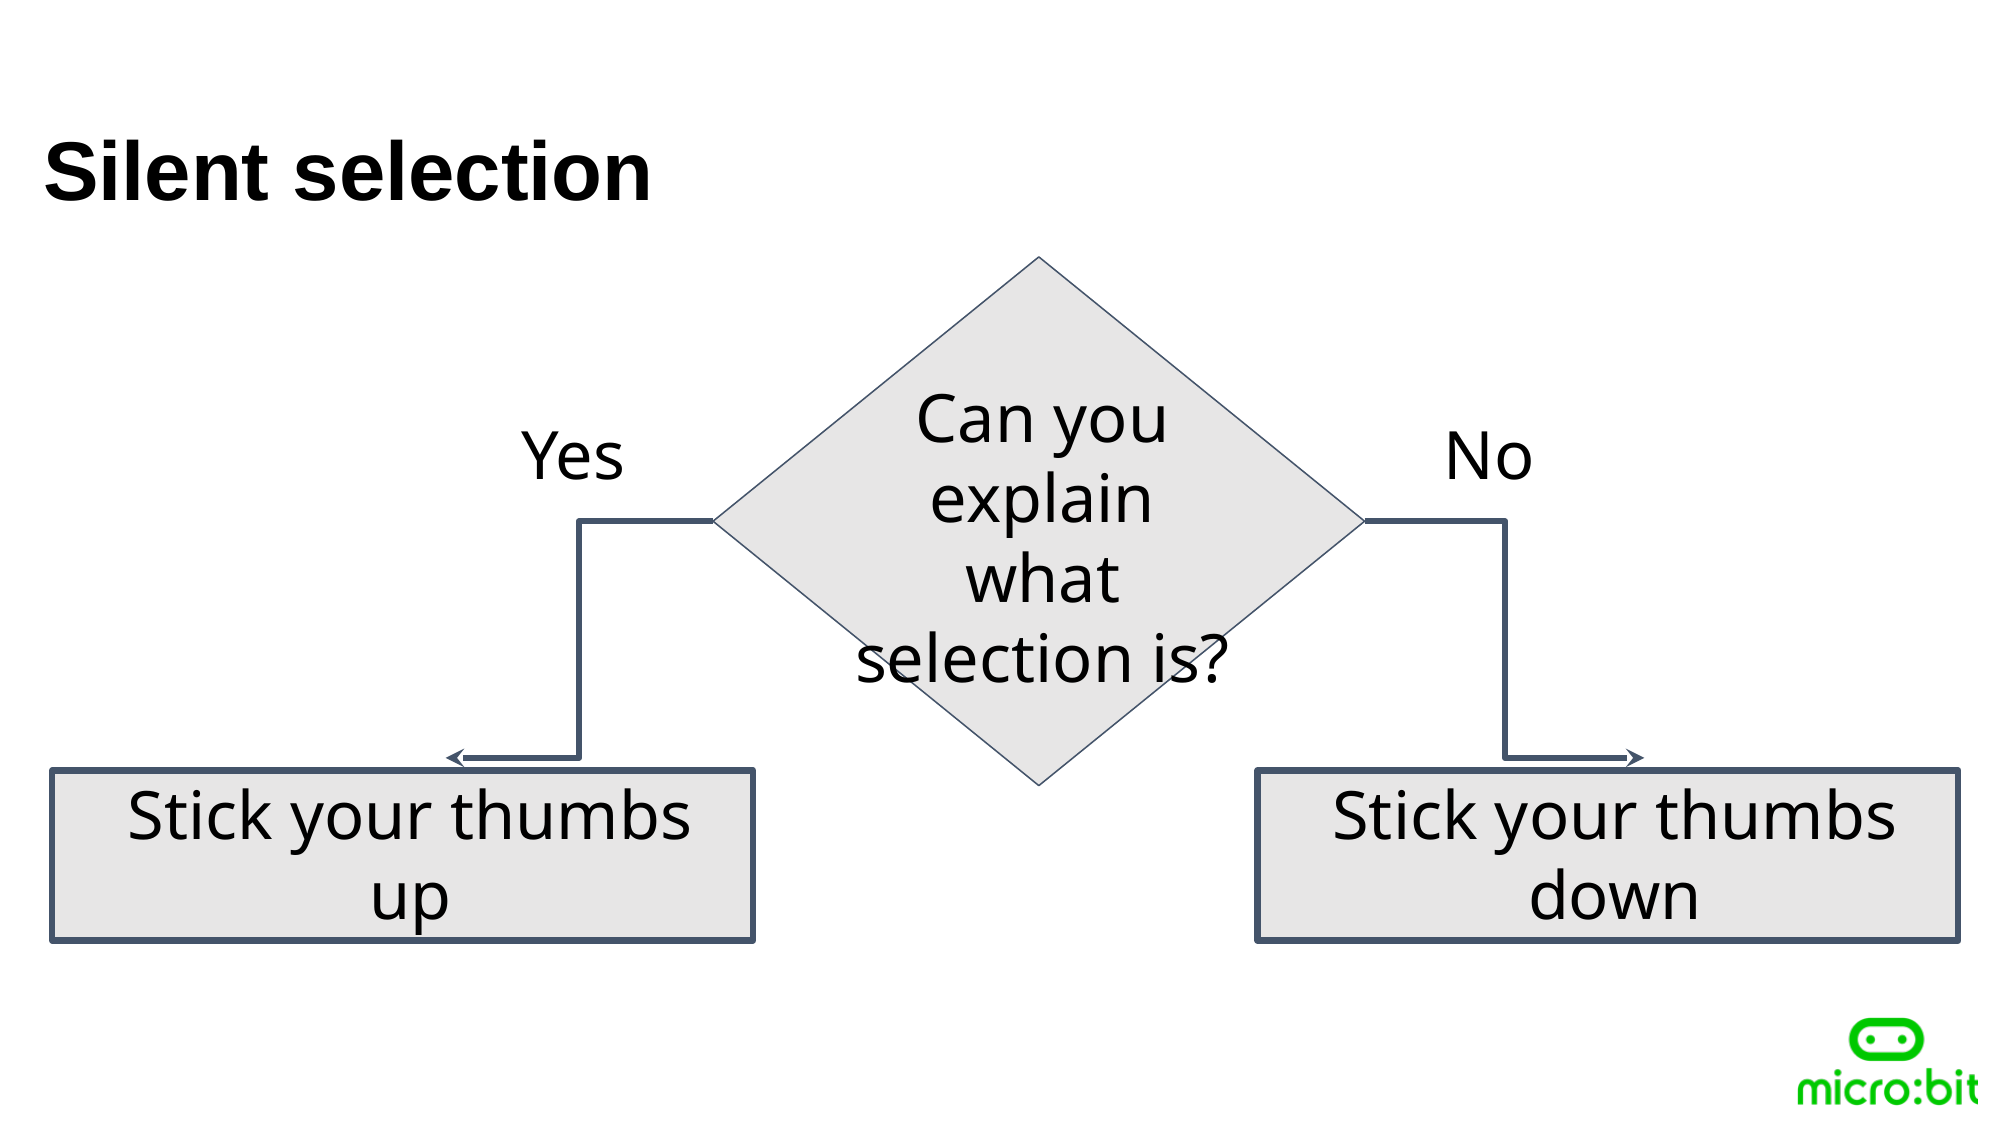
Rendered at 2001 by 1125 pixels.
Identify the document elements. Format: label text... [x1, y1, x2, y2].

text_box [1257, 770, 1959, 941]
text_box Yes [506, 397, 650, 491]
text_box [52, 770, 754, 941]
text_box Can you explain what selection is? [837, 360, 1248, 589]
text_box Stick your thumbs up [67, 757, 754, 851]
text_box No [1428, 397, 1572, 491]
text_box Silent selection [28, 23, 1780, 847]
text_box [911, 256, 1166, 360]
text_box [445, 520, 714, 759]
text_box [714, 420, 1364, 786]
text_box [1364, 520, 1645, 759]
picture [1797, 1017, 1978, 1106]
text_box Stick your thumbs down [1289, 757, 1941, 851]
